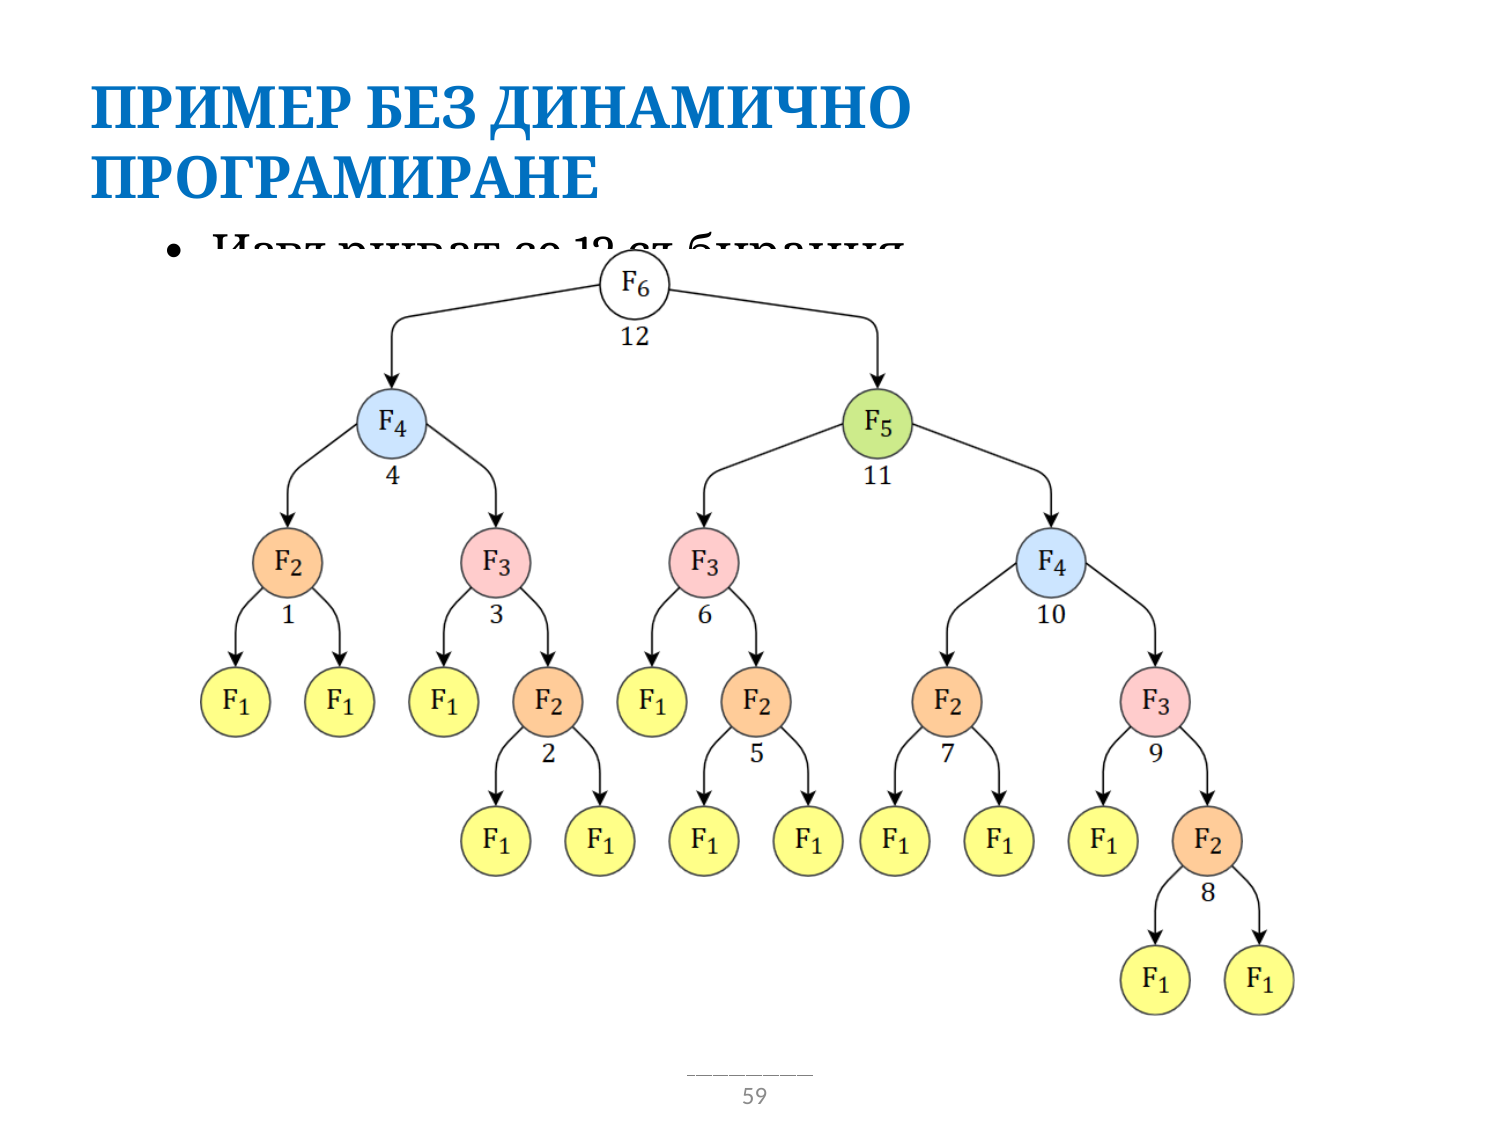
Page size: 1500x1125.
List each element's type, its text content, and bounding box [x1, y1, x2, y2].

slide_number 59 [579, 1065, 930, 1125]
list Пример без динамично програмиране Извършват се 12 събирания [75, 62, 1450, 1063]
picture [199, 249, 1296, 1016]
